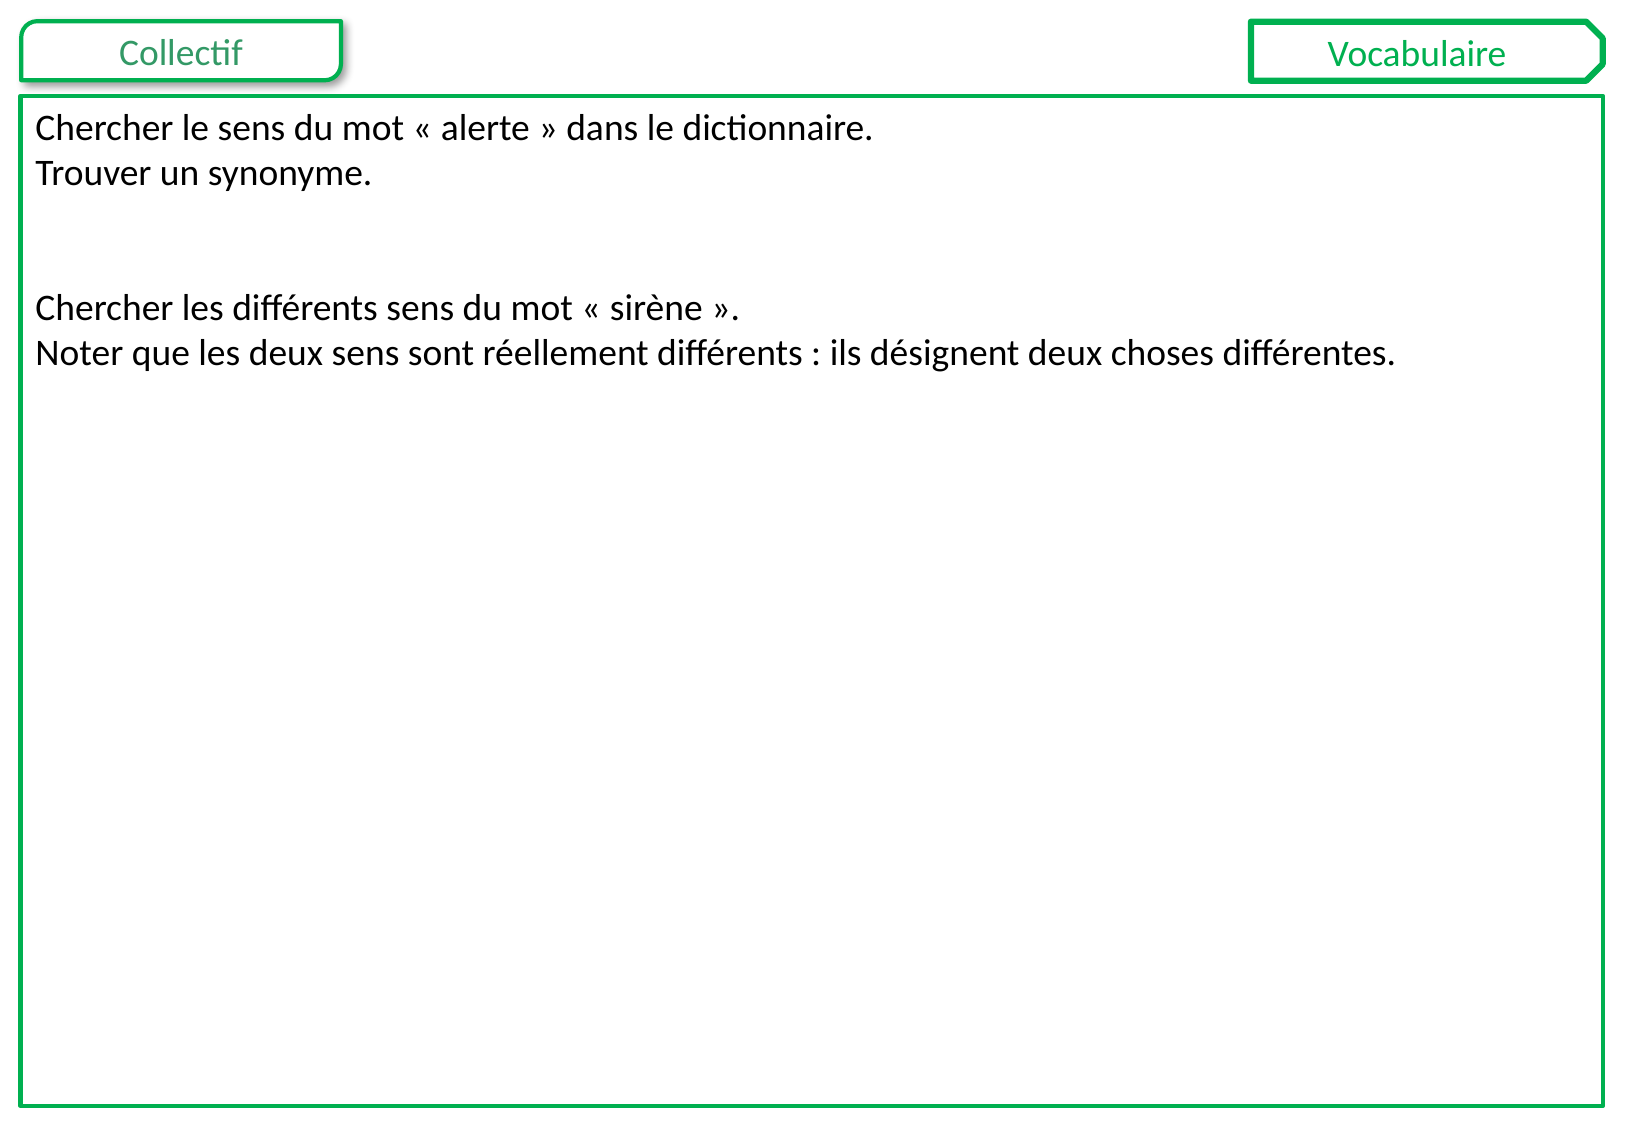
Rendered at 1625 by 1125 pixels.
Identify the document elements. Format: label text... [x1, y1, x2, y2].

list Vocabulaire [1250, 21, 1584, 81]
list Chercher le sens du mot « alerte » dans le dictionnaire. Trouver un synonyme. Chercher les différents sens du mot « sirène ». Noter que les deux sens sont réellement différents : ils désignent deux choses différentes. [18, 94, 1605, 1108]
